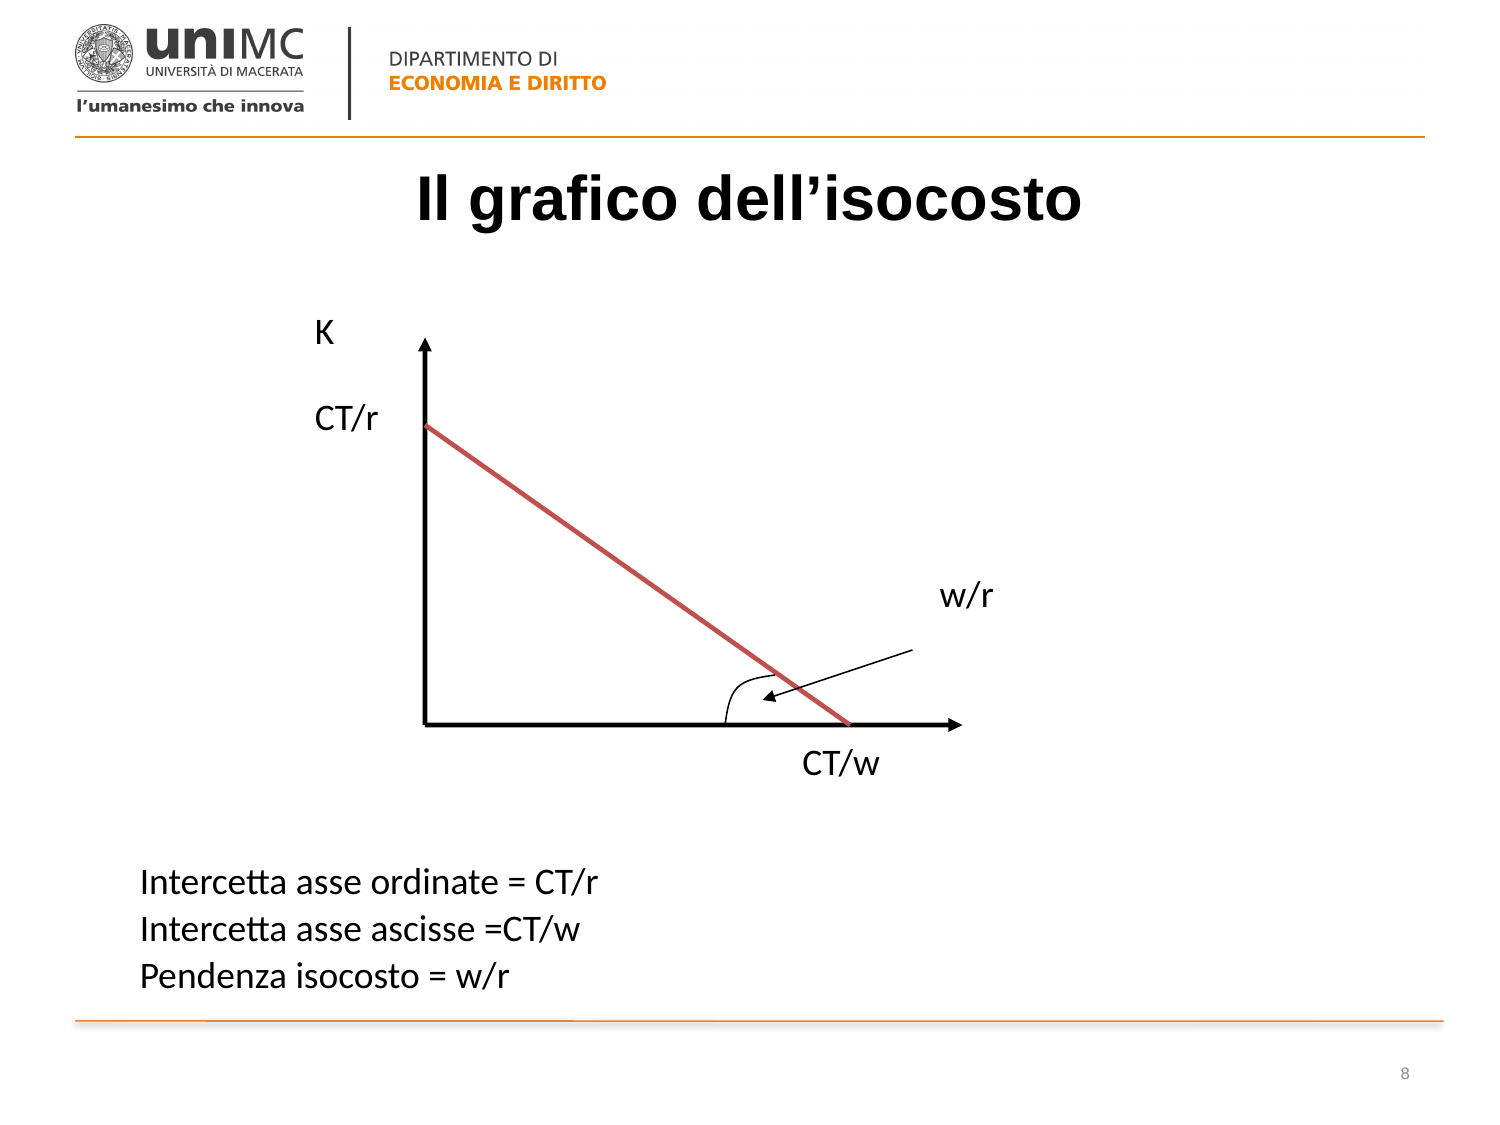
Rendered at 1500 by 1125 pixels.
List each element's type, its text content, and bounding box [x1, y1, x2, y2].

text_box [299, 299, 1163, 806]
text_box Intercetta asse ordinate = CT/r Intercetta asse ascisse =CT/w Pendenza isocosto = w/r [125, 849, 1425, 1004]
title Il grafico dell’isocosto [75, 149, 1425, 241]
picture [75, 24, 1425, 138]
slide_number 8 [1074, 1042, 1425, 1103]
